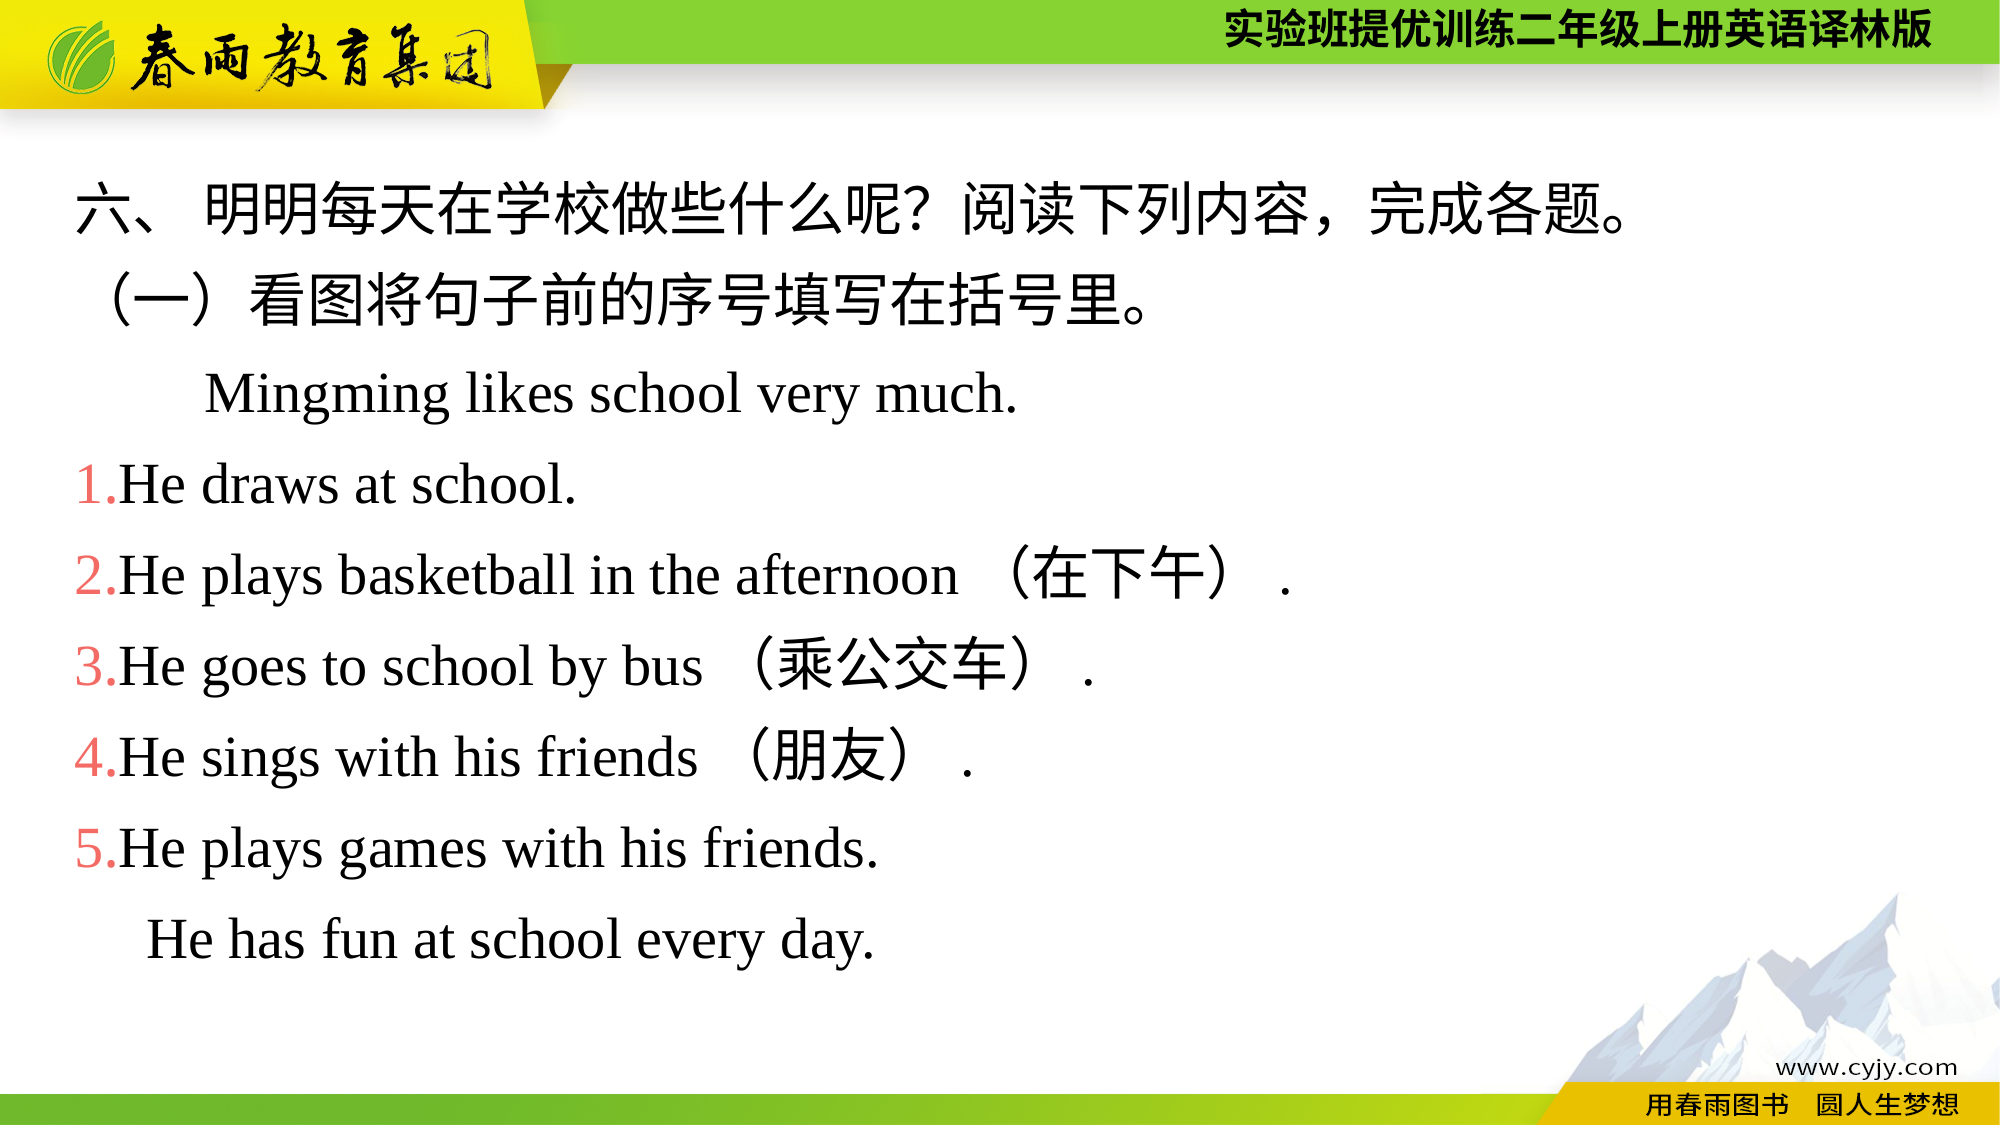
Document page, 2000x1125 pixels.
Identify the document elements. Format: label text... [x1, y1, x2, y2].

picture [0, 0, 2000, 1125]
list 六、 明明每天在学校做些什么呢？阅读下列内容，完成各题。 （一）看图将句子前的序号填写在括号里。 Mingming likes school very much. 1.He draws at school. 2.He plays basketball in the afternoon（在下午）. 3.He goes to school by bus（乘公交车）. 4.He sings with his friends（朋友）. 5.He plays games with his friends. He has fun at school every day. [59, 143, 1944, 976]
